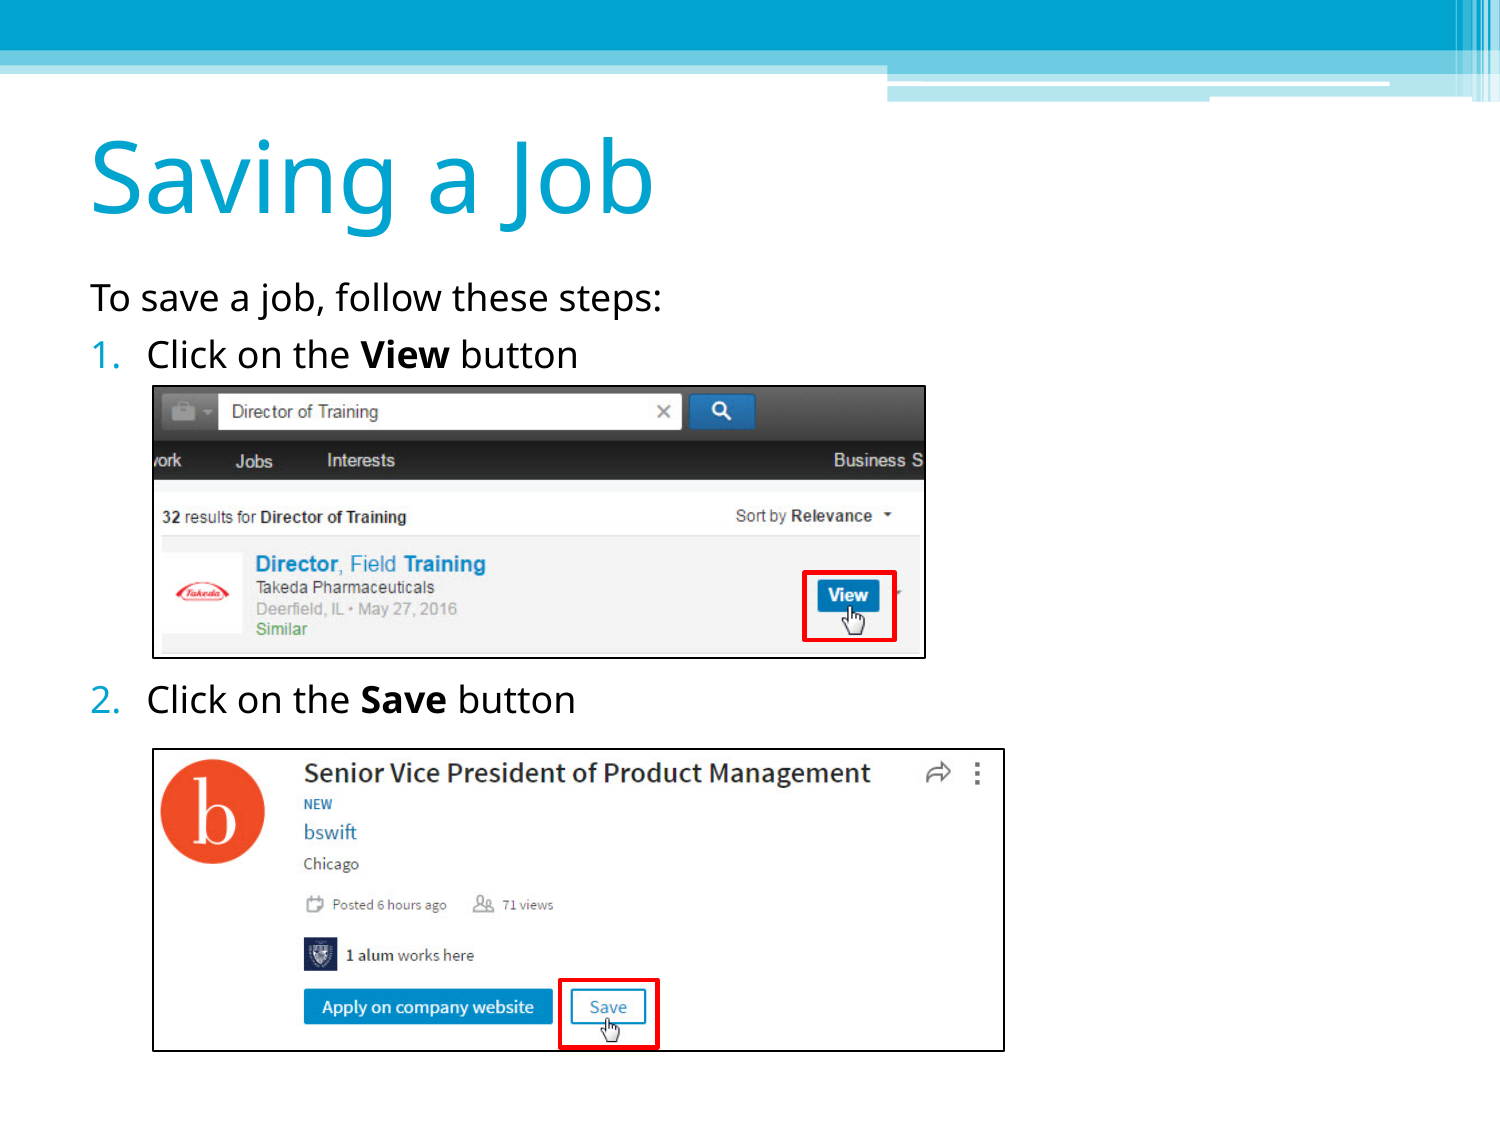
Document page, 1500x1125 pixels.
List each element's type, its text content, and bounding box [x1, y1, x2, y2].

title Saving a Job [75, 85, 1425, 261]
picture [154, 749, 1004, 1050]
picture [154, 387, 924, 658]
text_box To save a job, follow these steps: Click on the View button Click on the Save button [65, 266, 1440, 729]
